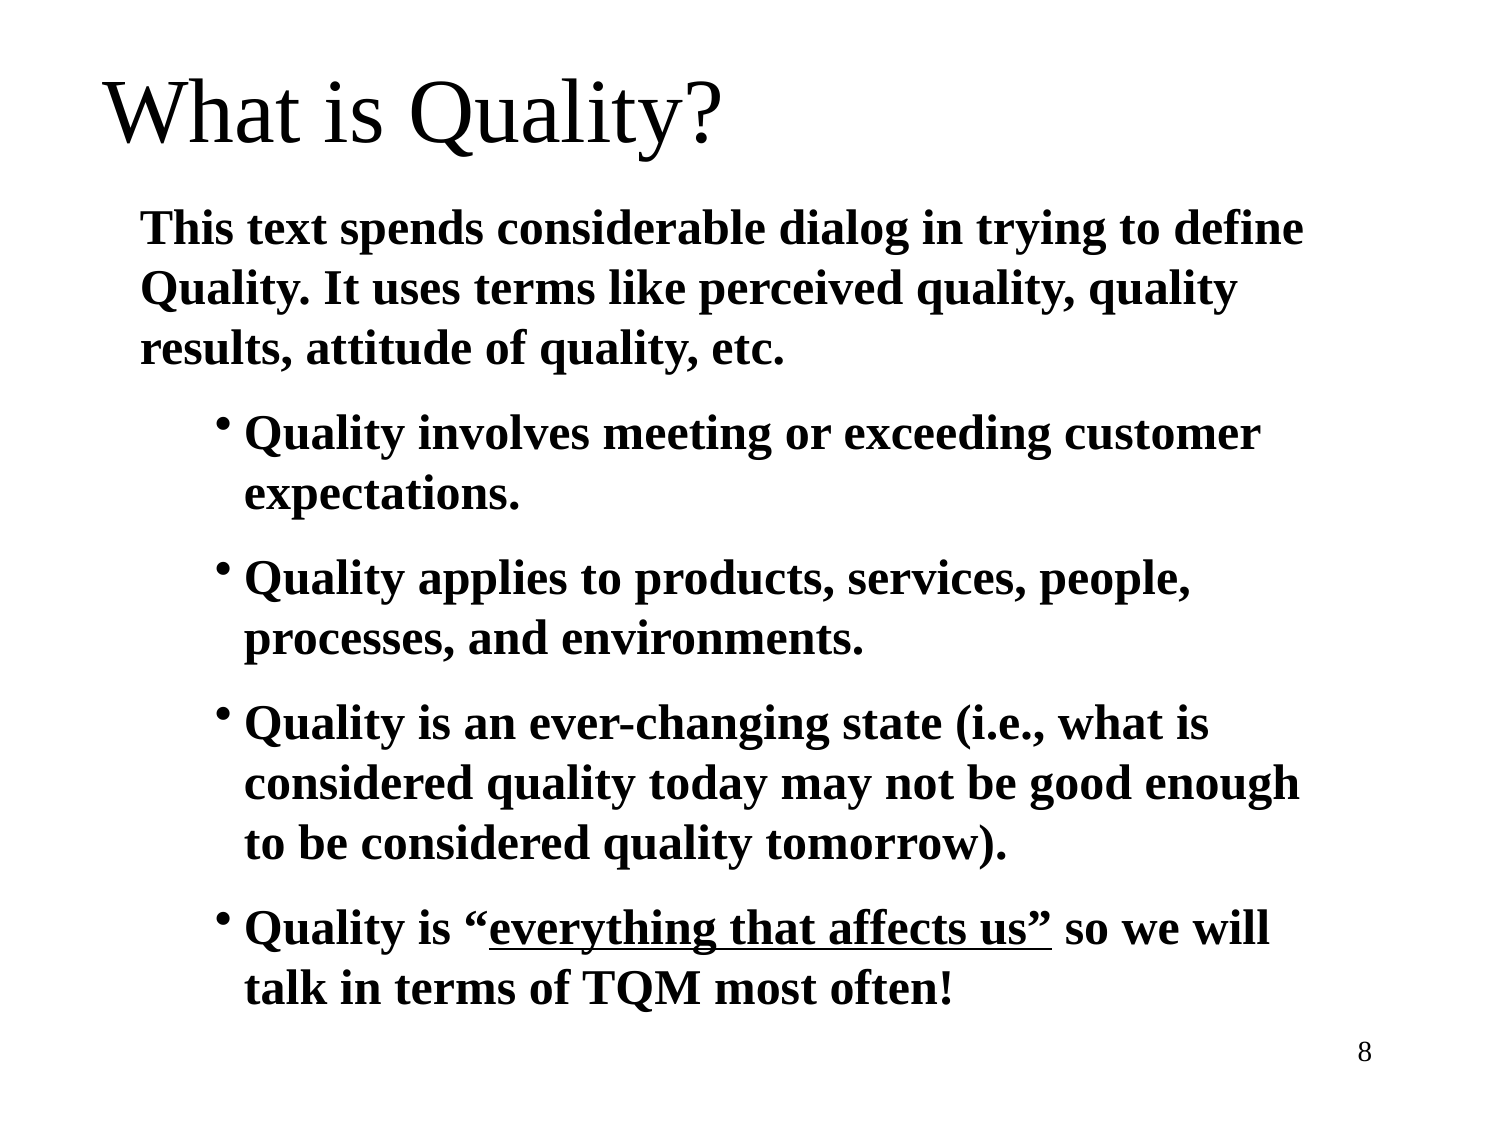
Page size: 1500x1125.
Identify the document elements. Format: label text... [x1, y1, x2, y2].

text_box This text spends considerable dialog in trying to define Quality. It uses terms like perceived quality, quality results, attitude of quality, etc. Quality involves meeting or exceeding customer expectations. Quality applies to products, services, people, processes, and environments. Quality is an ever-changing state (i.e., what is considered quality today may not be good enough to be considered quality tomorrow). Quality is “everything that affects us” so we will talk in terms of TQM most often! [125, 187, 1363, 1125]
slide_number 8 [1363, 1025, 1388, 1100]
title What is Quality? [87, 12, 1363, 200]
